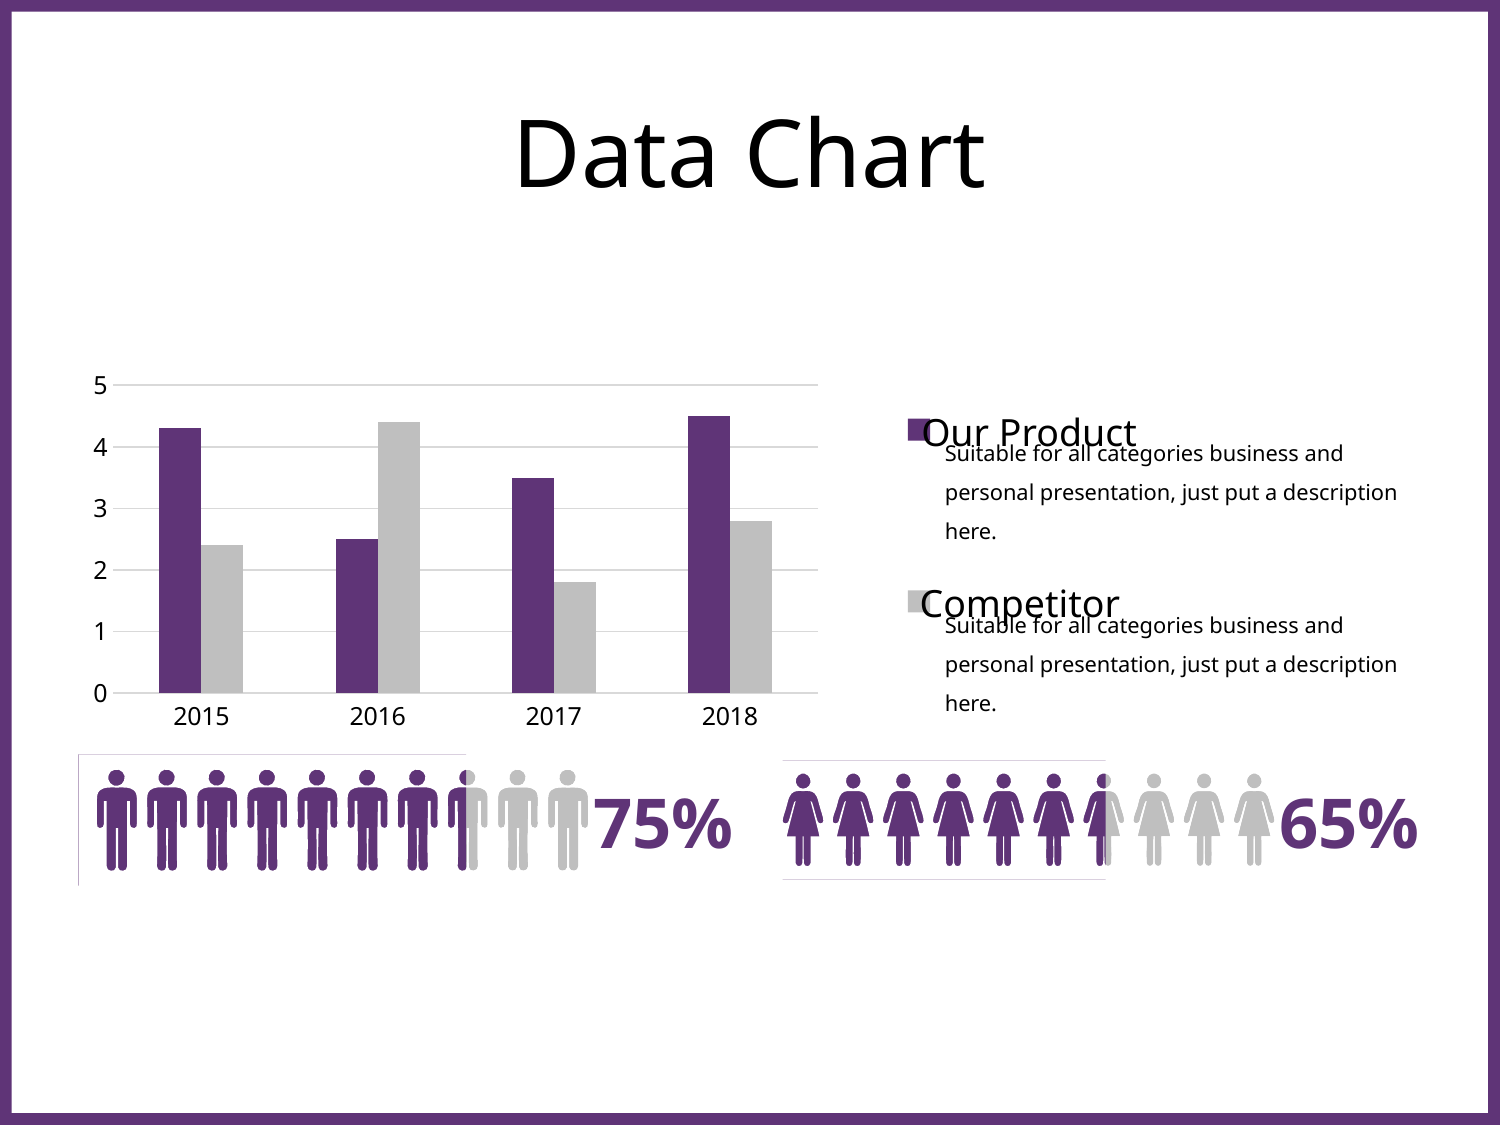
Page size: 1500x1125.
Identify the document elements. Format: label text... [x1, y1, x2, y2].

text_box [764, 760, 1292, 880]
text_box Suitable for all categories business and personal presentation, just put a description here. [930, 590, 1422, 724]
text_box Our Product [906, 401, 1152, 461]
text_box 75% [589, 772, 749, 870]
chart [78, 360, 834, 741]
text_box 65% [1264, 772, 1435, 870]
title Data Chart [324, 97, 1176, 218]
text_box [782, 773, 1275, 867]
text_box [78, 754, 606, 886]
text_box Competitor [904, 572, 1136, 633]
text_box Suitable for all categories business and personal presentation, just put a description here. [930, 418, 1422, 552]
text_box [96, 767, 589, 873]
